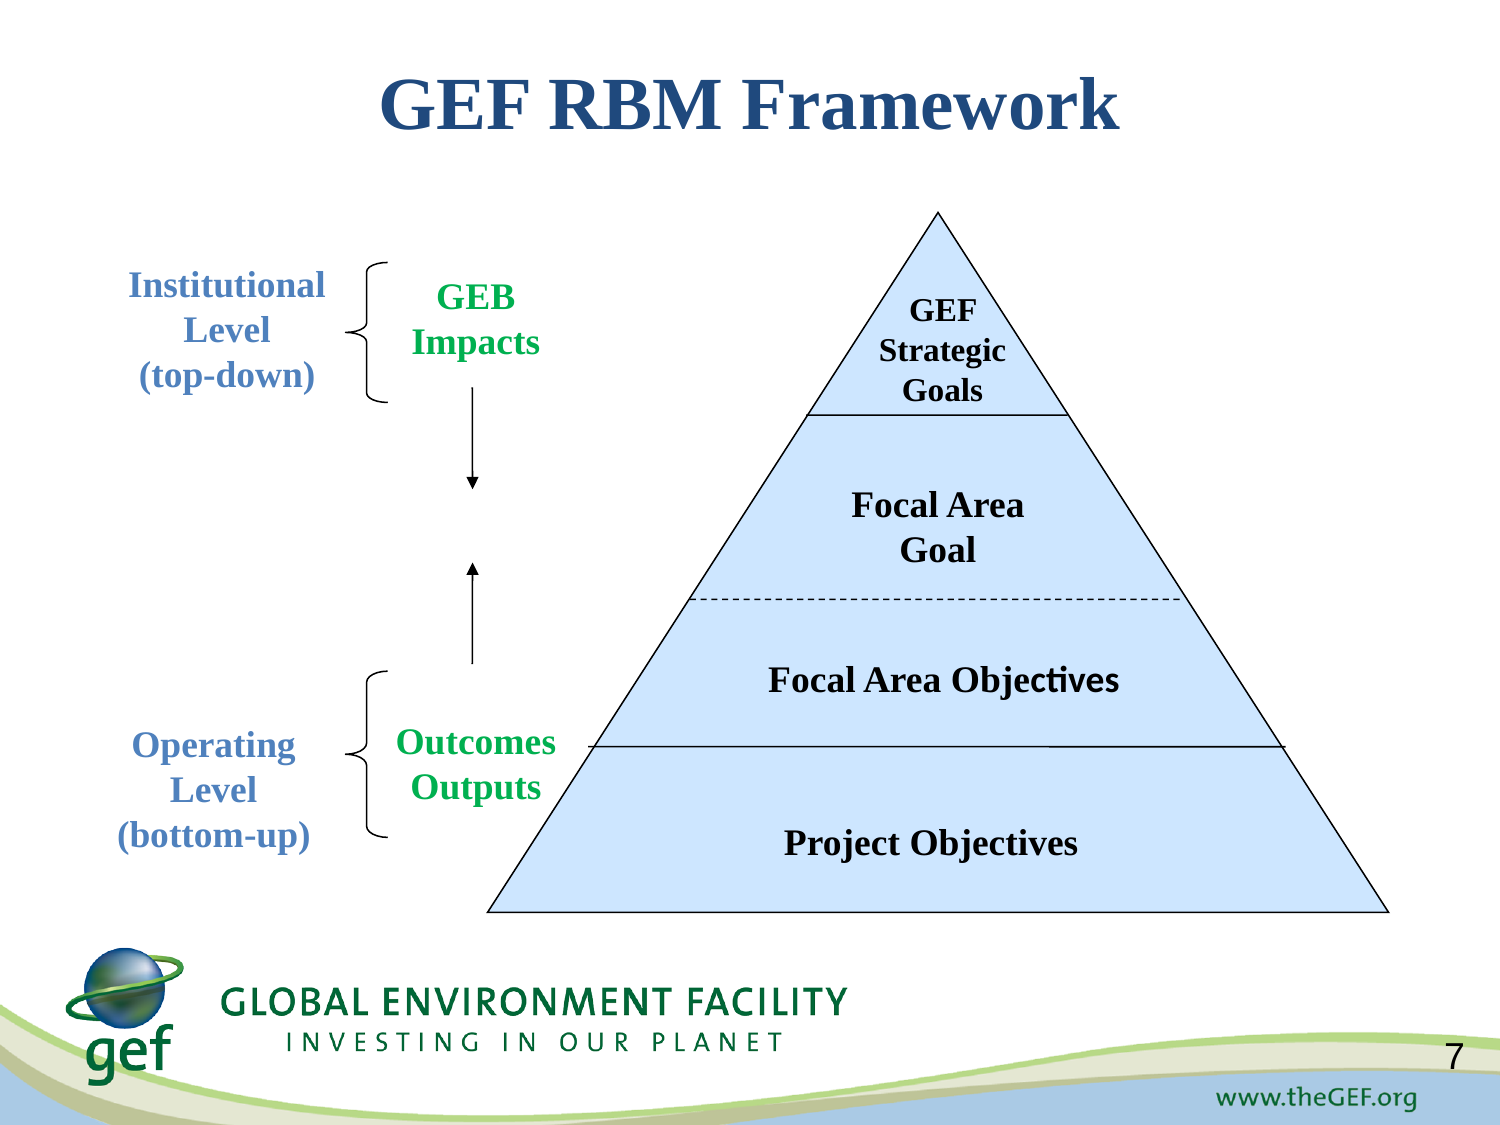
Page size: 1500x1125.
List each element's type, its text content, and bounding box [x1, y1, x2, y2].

title GEF RBM Framework [74, 24, 1426, 176]
picture [0, 920, 1500, 1125]
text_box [487, 212, 1389, 913]
text_box [353, 671, 388, 838]
text_box GEB Impacts Outcomes Outputs [317, 264, 482, 843]
text_box [367, 262, 388, 403]
text_box Institutional Level (top-down) [87, 252, 367, 413]
text_box Operating Level (bottom-up) [74, 712, 353, 844]
text_box [466, 387, 479, 490]
slide_number 7 [1417, 1012, 1500, 1095]
text_box [466, 562, 479, 665]
